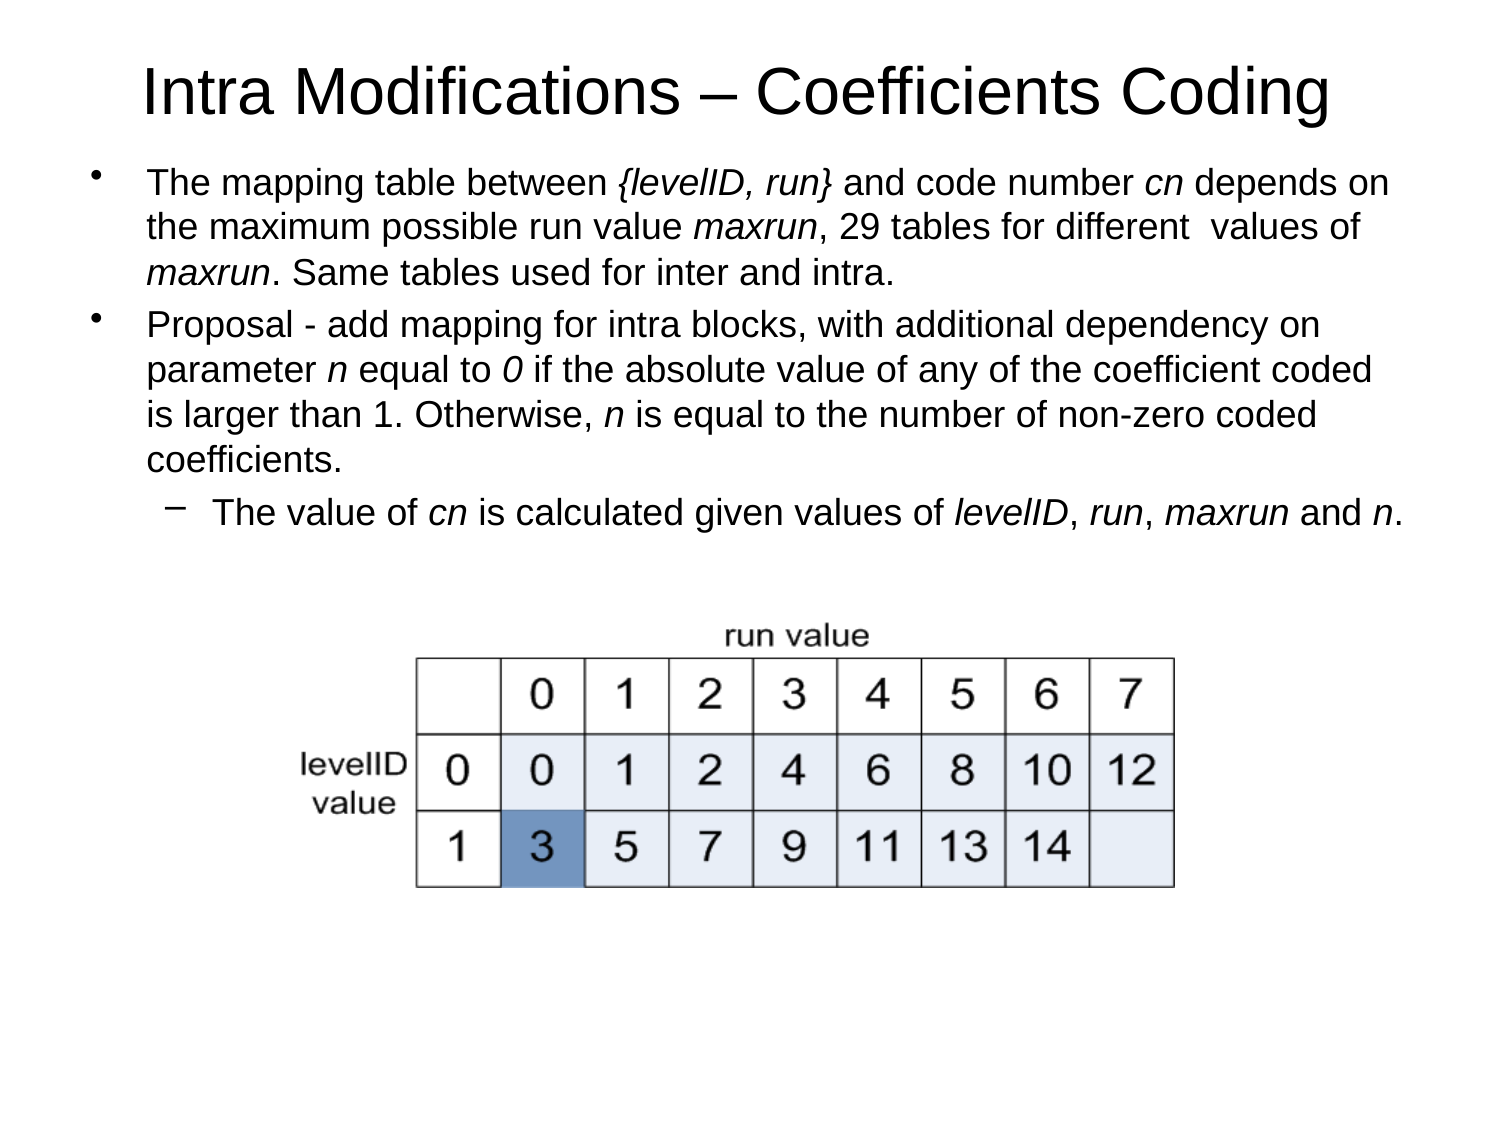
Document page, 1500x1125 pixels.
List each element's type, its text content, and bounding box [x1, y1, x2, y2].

list The mapping table between {levelID, run} and code number cn depends on the maximum possible run value maxrun, 29 tables for different values of maxrun. Same tables used for inter and intra. Proposal - add mapping for intra blocks, with additional dependency on parameter n equal to 0 if the absolute value of any of the coefficient coded is larger than 1. Otherwise, n is equal to the number of non-zero coded coefficients. The value of cn is calculated given values of levelID, run, maxrun and n. [74, 149, 1426, 1051]
picture [299, 612, 1176, 888]
title Intra Modifications – Coefficients Coding [99, 37, 1376, 138]
